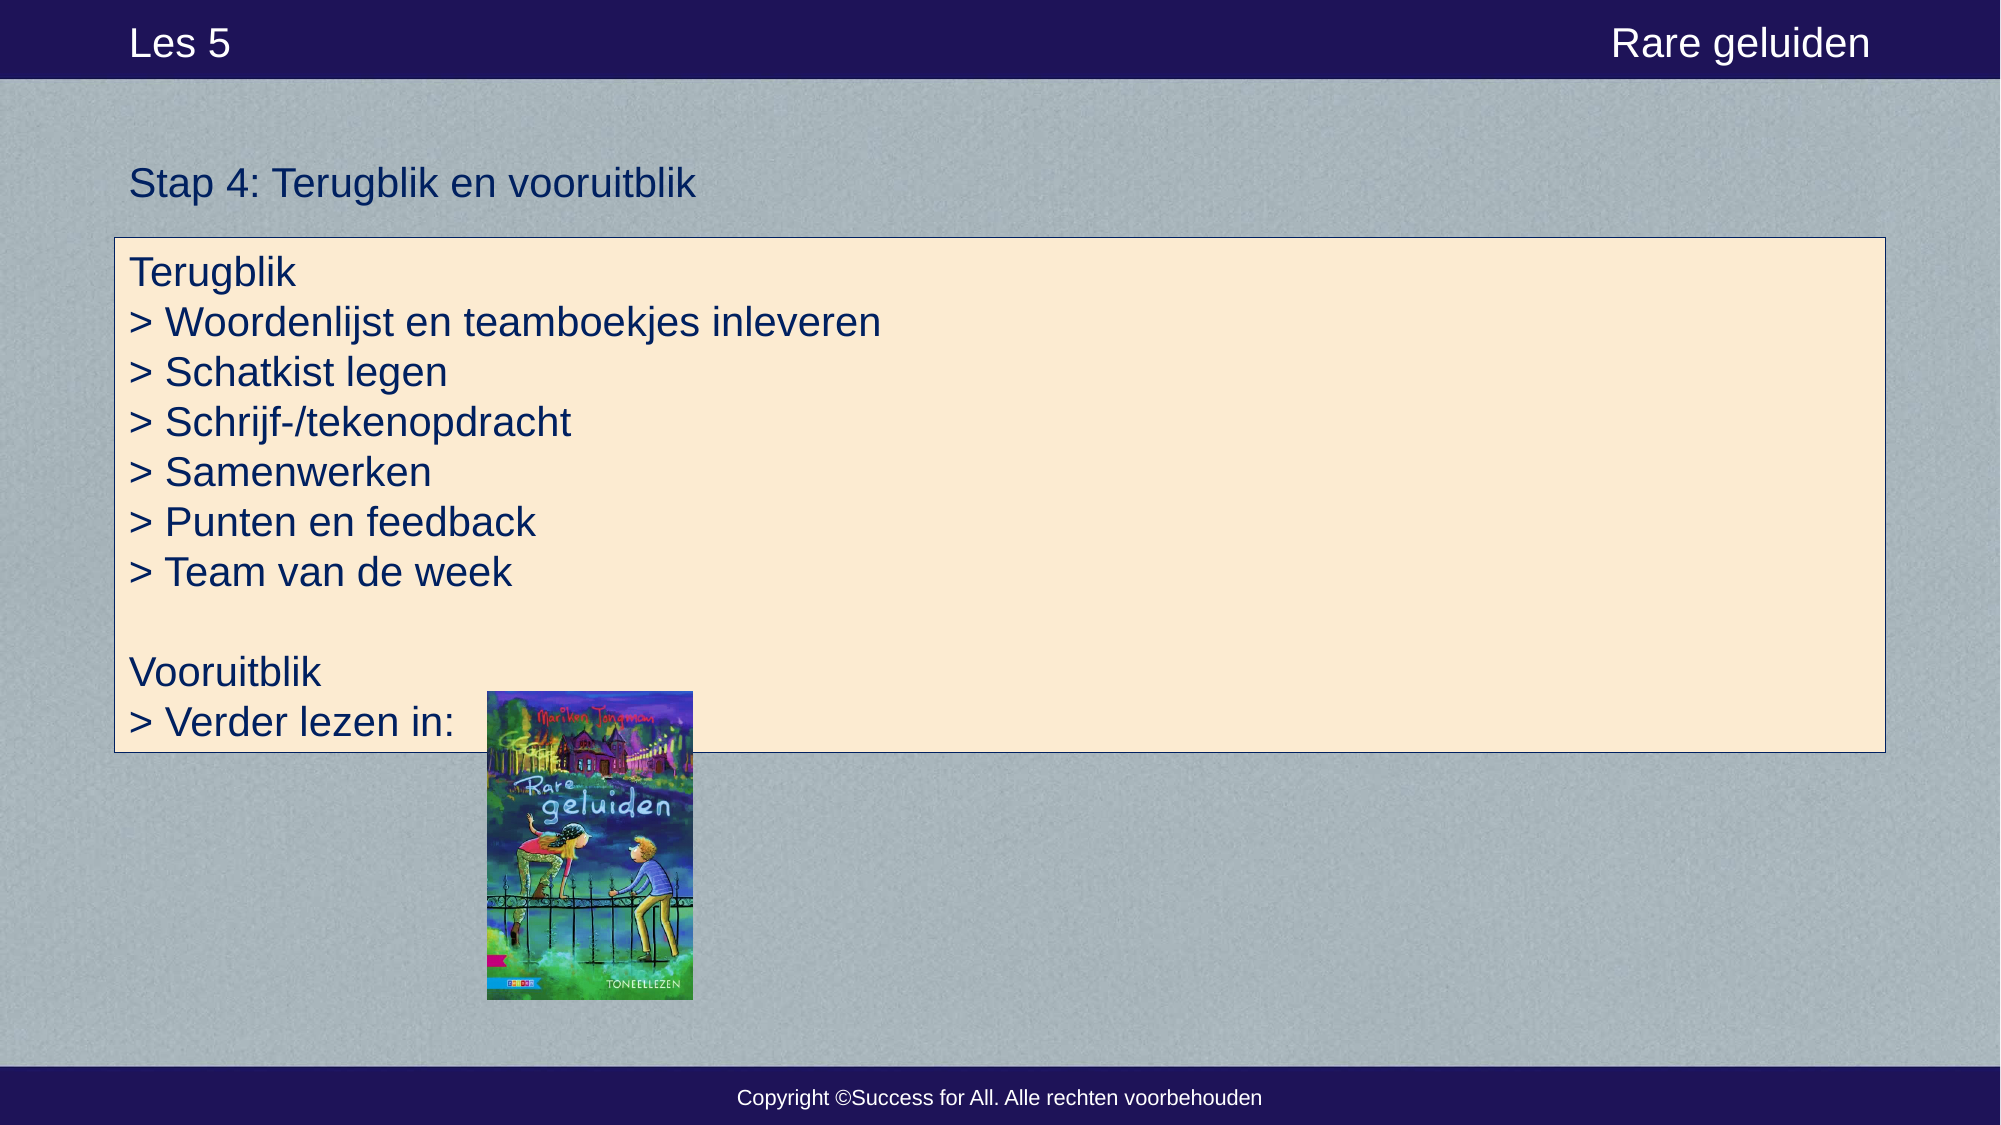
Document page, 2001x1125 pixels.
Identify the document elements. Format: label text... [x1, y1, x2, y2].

text_box Copyright ©Success for All. Alle rechten voorbehouden [0, 1076, 2000, 1125]
text_box Rare geluiden [999, 8, 1886, 73]
text_box Stap 4: Terugblik en vooruitblik [113, 148, 1635, 214]
picture [0, 0, 2001, 1125]
text_box Les 5 [114, 8, 354, 73]
text_box Terugblik > Woordenlijst en teamboekjes inleveren > Schatkist legen > Schrijf-/tekenopdracht > Samenwerken > Punten en feedback > Team van de week Vooruitblik > Verder lezen in: [114, 237, 1886, 753]
